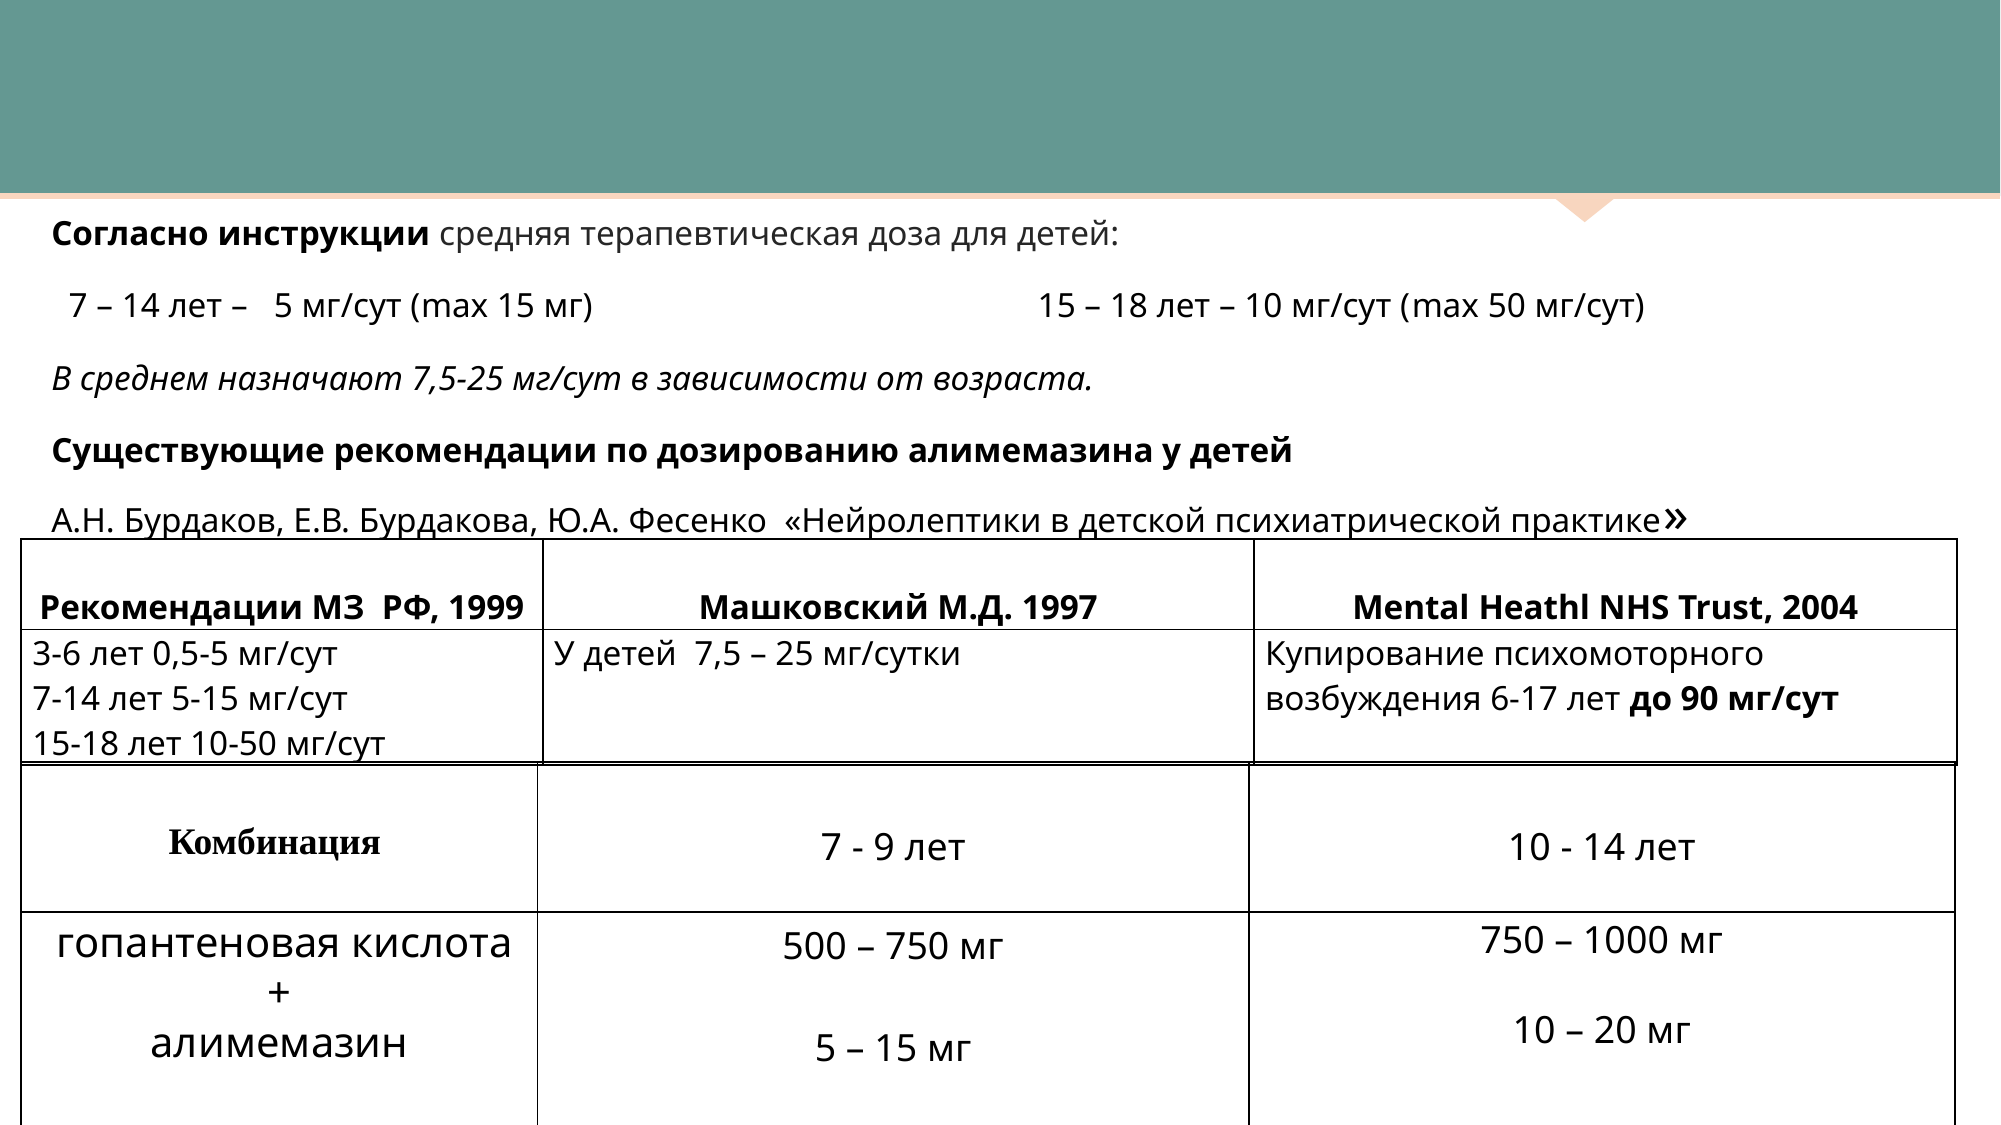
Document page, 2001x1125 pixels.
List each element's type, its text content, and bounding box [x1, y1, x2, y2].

table_cell 3-6 лет 0,5-5 мг/сут 7-14 лет 5-15 мг/сут 15-18 лет 10-50 мг/сут [22, 630, 542, 683]
table_header Комбинация [22, 763, 537, 911]
table_header Рекомендации МЗ РФ, 1999 [22, 540, 542, 629]
table_cell Купирование психомоторного возбуждения 6-17 лет до 90 мг/сут [1255, 630, 1956, 761]
table_cell 750 – 1000 мг 10 – 20 мг [1250, 913, 1954, 1125]
table_cell У детей 7,5 – 25 мг/сутки [544, 630, 1253, 683]
table_header 7 - 9 лет [538, 763, 1248, 911]
table_cell 500 – 750 мг 5 – 15 мг [538, 913, 1248, 1125]
text_box [21, 683, 1447, 761]
table_header 10 - 14 лет [1250, 763, 1954, 911]
table_header Mental Heathl NHS Trust, 2004 [1255, 540, 1956, 629]
table_header Машковский М.Д. 1997 [544, 540, 1253, 629]
list Согласно инструкции средняя терапевтическая доза для детей: 7 – 14 лет – 5 мг/сут (max 15 мг) 15 – 18 лет – 10 мг/сут (max 50 мг/сут) В среднем назначают 7,5-25 мг/сут в зависимости от возраста. Существующие рекомендации по дозированию алимемазина у детей А.Н. Бурдаков, Е.В. Бурдакова, Ю.А. Фесенко «Нейролептики в детской психиатрической практике» [21, 184, 1945, 538]
table_cell гопантеновая кислота + алимемазин [22, 913, 537, 1125]
